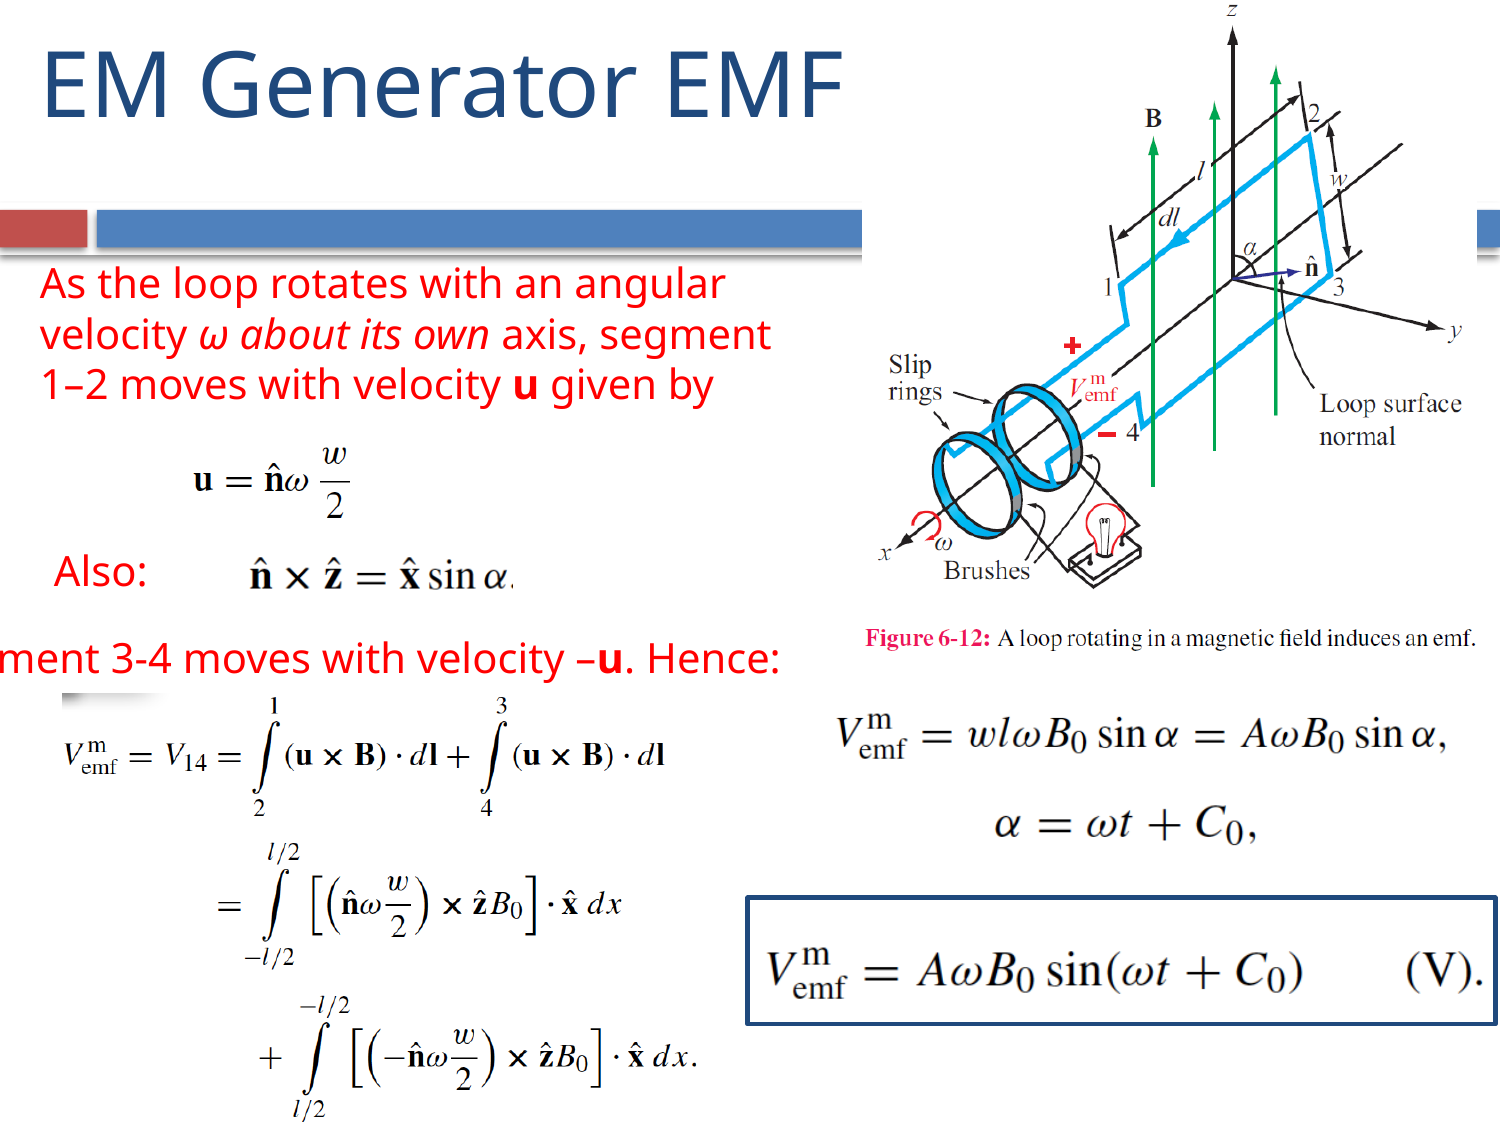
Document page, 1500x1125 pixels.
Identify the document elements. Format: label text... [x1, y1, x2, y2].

text_box Segment 3-4 moves with velocity –u. Hence: [0, 624, 876, 690]
picture [749, 899, 1494, 1022]
picture [862, 0, 1477, 657]
text_box As the loop rotates with an angular velocity ω about its own axis, segment 1–2 moves with velocity u given by [24, 249, 788, 465]
picture [174, 412, 513, 626]
text_box Also: [39, 537, 170, 603]
picture [824, 674, 1451, 879]
text_box EM Generator EMF [24, 0, 860, 163]
picture [62, 693, 701, 1125]
